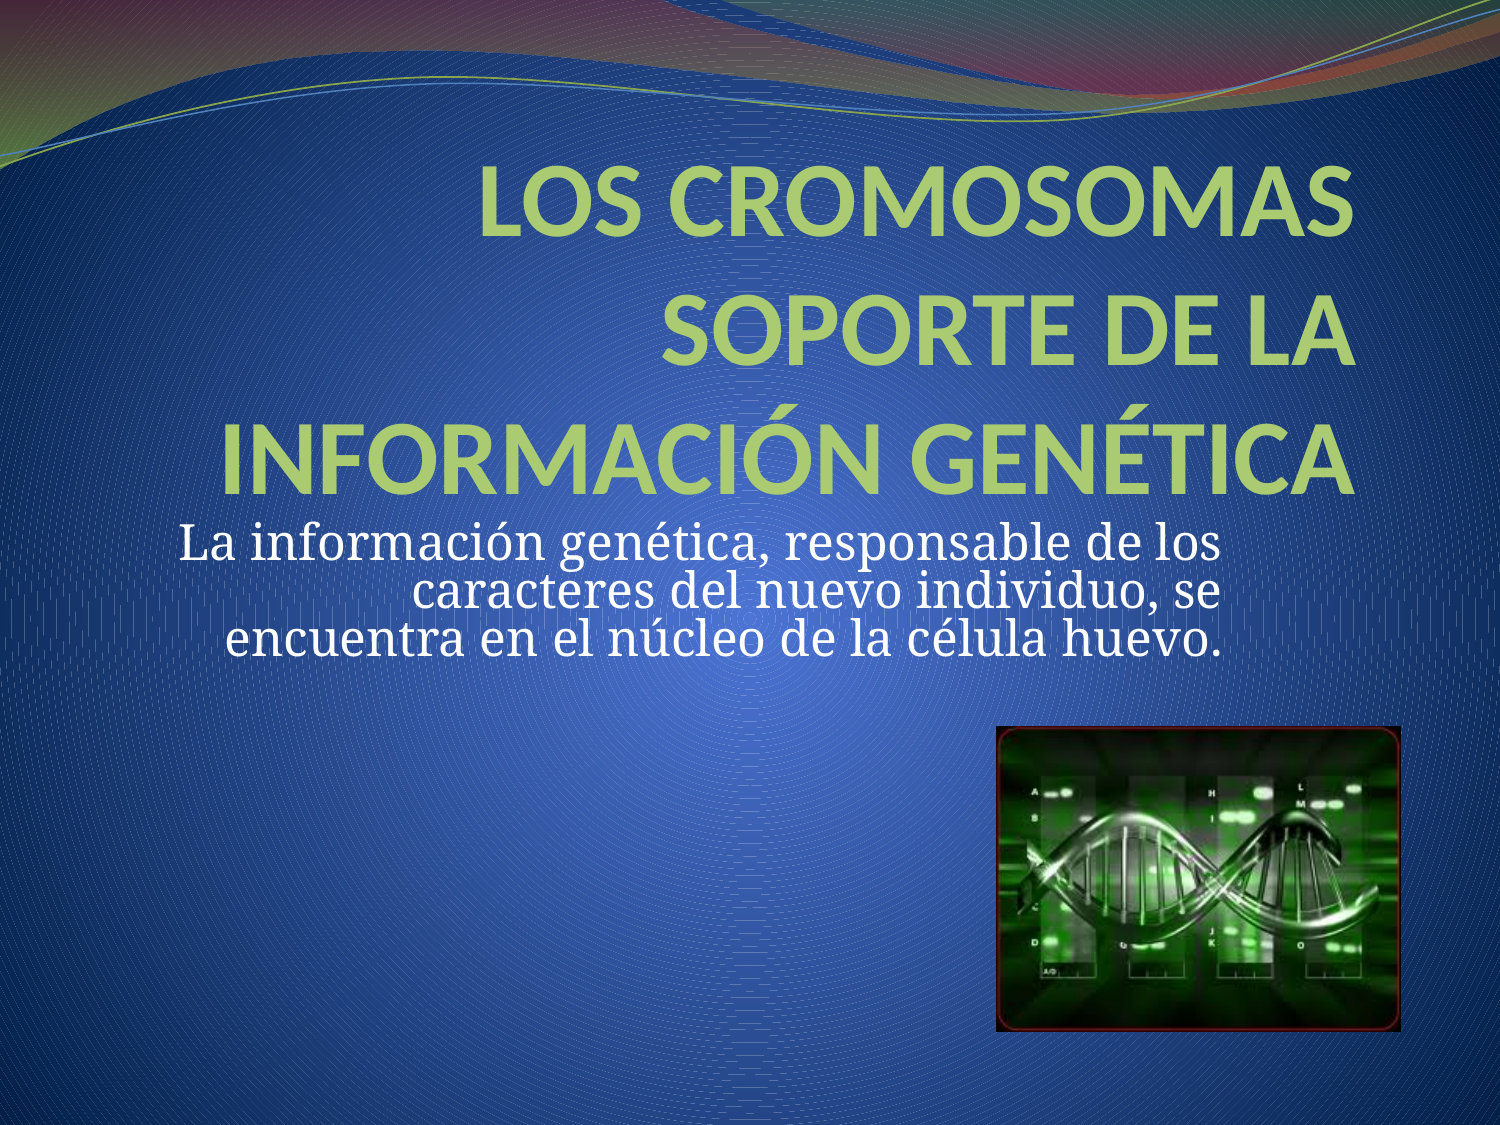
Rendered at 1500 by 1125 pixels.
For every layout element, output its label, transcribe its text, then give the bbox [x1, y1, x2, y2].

subtitle La información genética, responsable de los caracteres del nuevo individuo, se encuentra en el núcleo de la célula huevo. [175, 386, 1227, 675]
picture [995, 726, 1401, 1032]
title LOS CROMOSOMAS SOPORTE DE LA INFORMACIÓN GENÉTICA [81, 128, 1360, 516]
